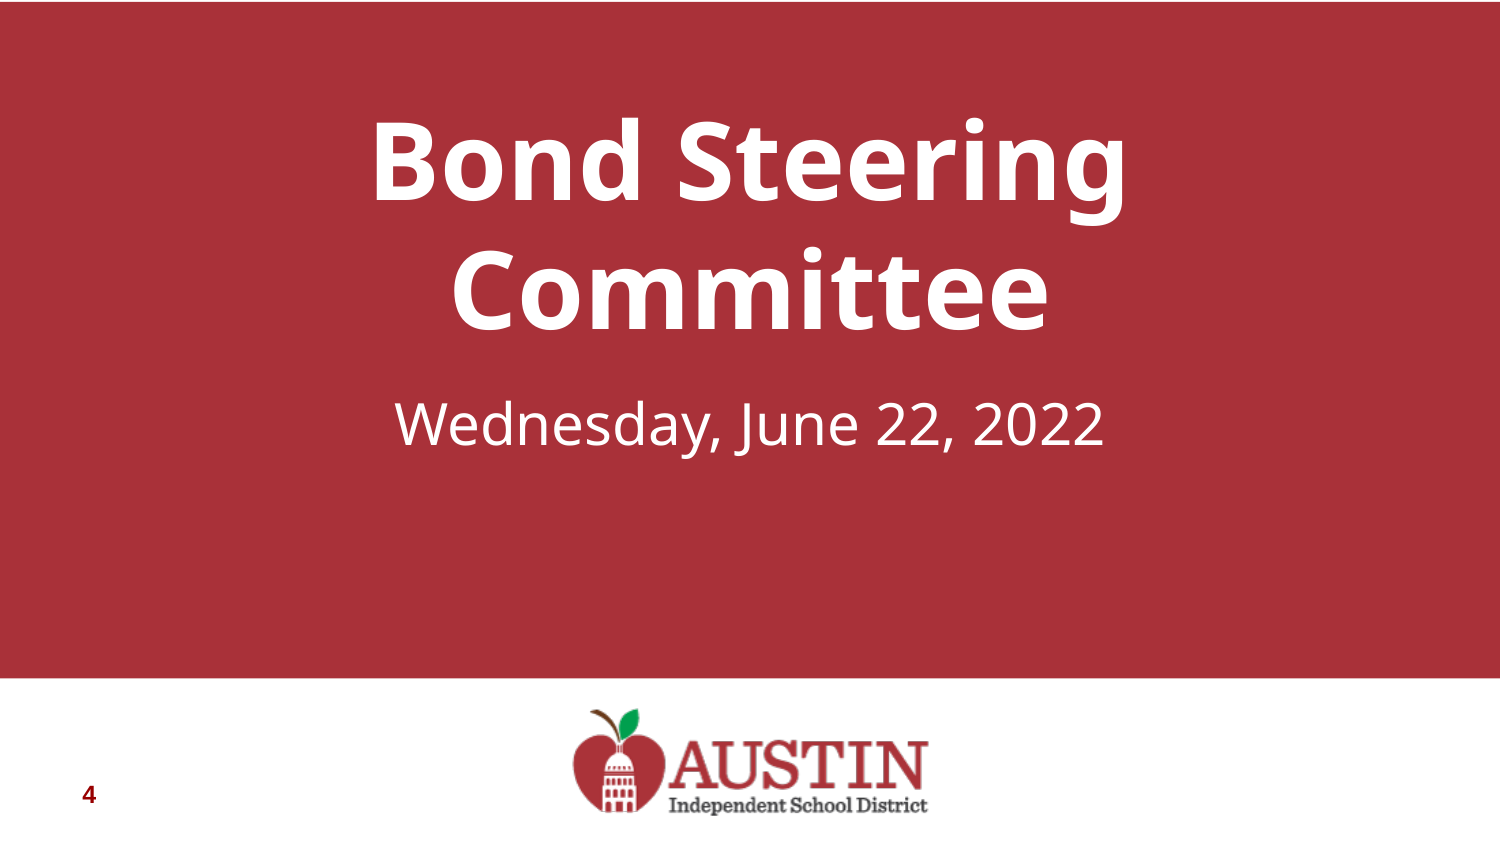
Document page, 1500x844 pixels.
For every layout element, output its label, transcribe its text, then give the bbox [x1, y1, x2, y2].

text_box [0, 1, 1500, 679]
slide_number ‹#› [21, 761, 112, 827]
picture [565, 692, 934, 831]
title Bond Steering Committee [51, 29, 1449, 367]
subtitle Wednesday, June 22, 2022 [51, 372, 1449, 503]
